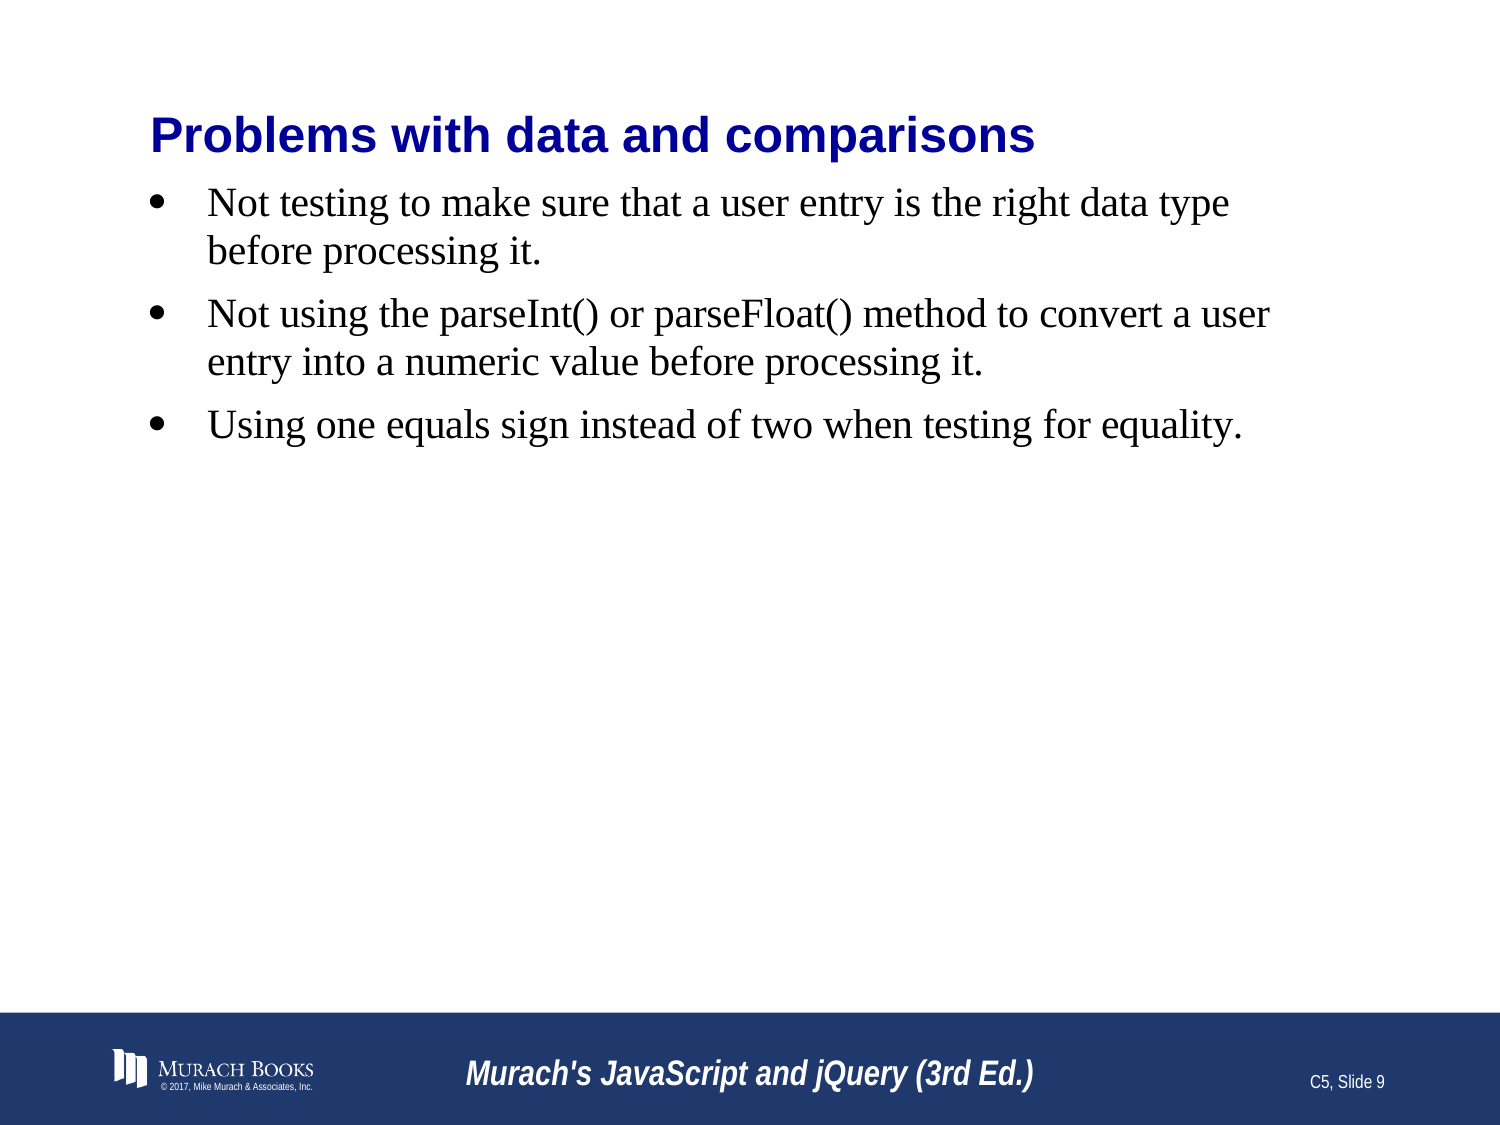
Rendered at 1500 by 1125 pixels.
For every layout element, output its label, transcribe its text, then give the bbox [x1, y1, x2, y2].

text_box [149, 174, 1350, 462]
footer © 2017, Mike Murach & Associates, Inc. [12, 1025, 463, 1100]
slide_number C5, Slide 9 [1087, 1025, 1400, 1100]
slide_number Murach's JavaScript and jQuery (3rd Ed.) [463, 1025, 1050, 1100]
title Problems with data and comparisons [150, 102, 1350, 164]
